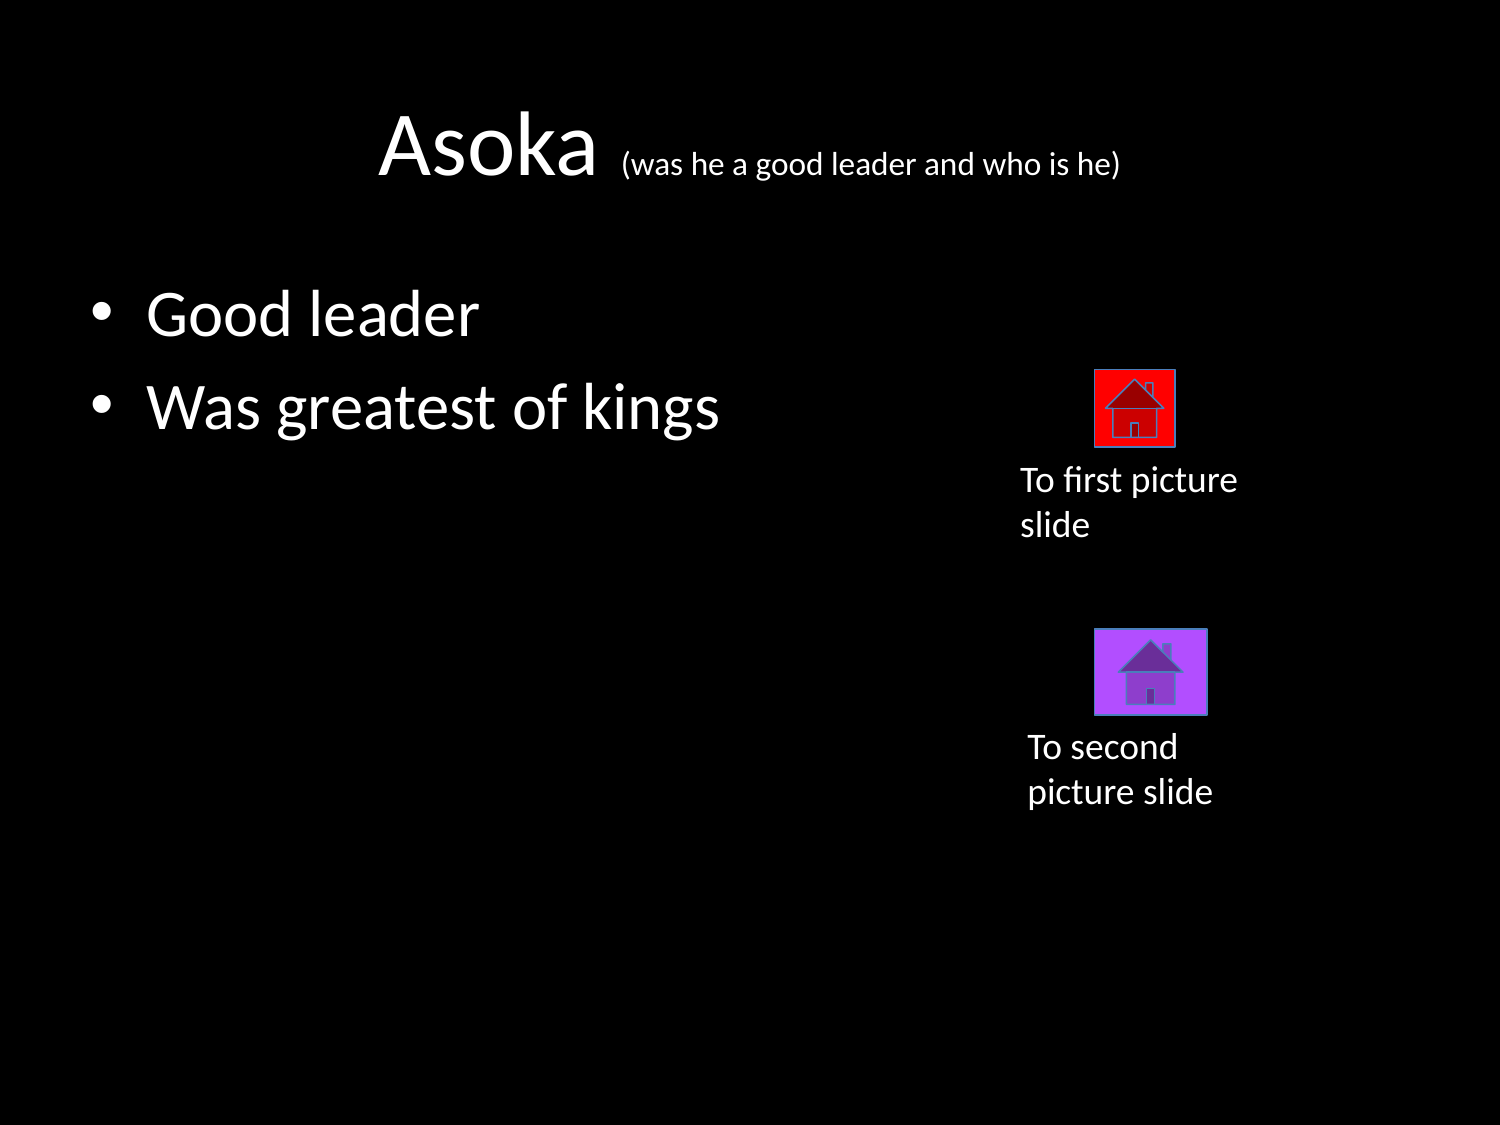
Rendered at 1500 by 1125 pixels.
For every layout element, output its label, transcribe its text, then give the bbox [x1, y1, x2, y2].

text_box [1094, 628, 1208, 715]
text_box To second picture slide [1012, 715, 1291, 820]
title Asoka (was he a good leader and who is he) [75, 45, 1425, 233]
text_box To first picture slide [1005, 447, 1291, 552]
list Good leader Was greatest of kings [75, 262, 1425, 1005]
text_box [1094, 369, 1176, 447]
